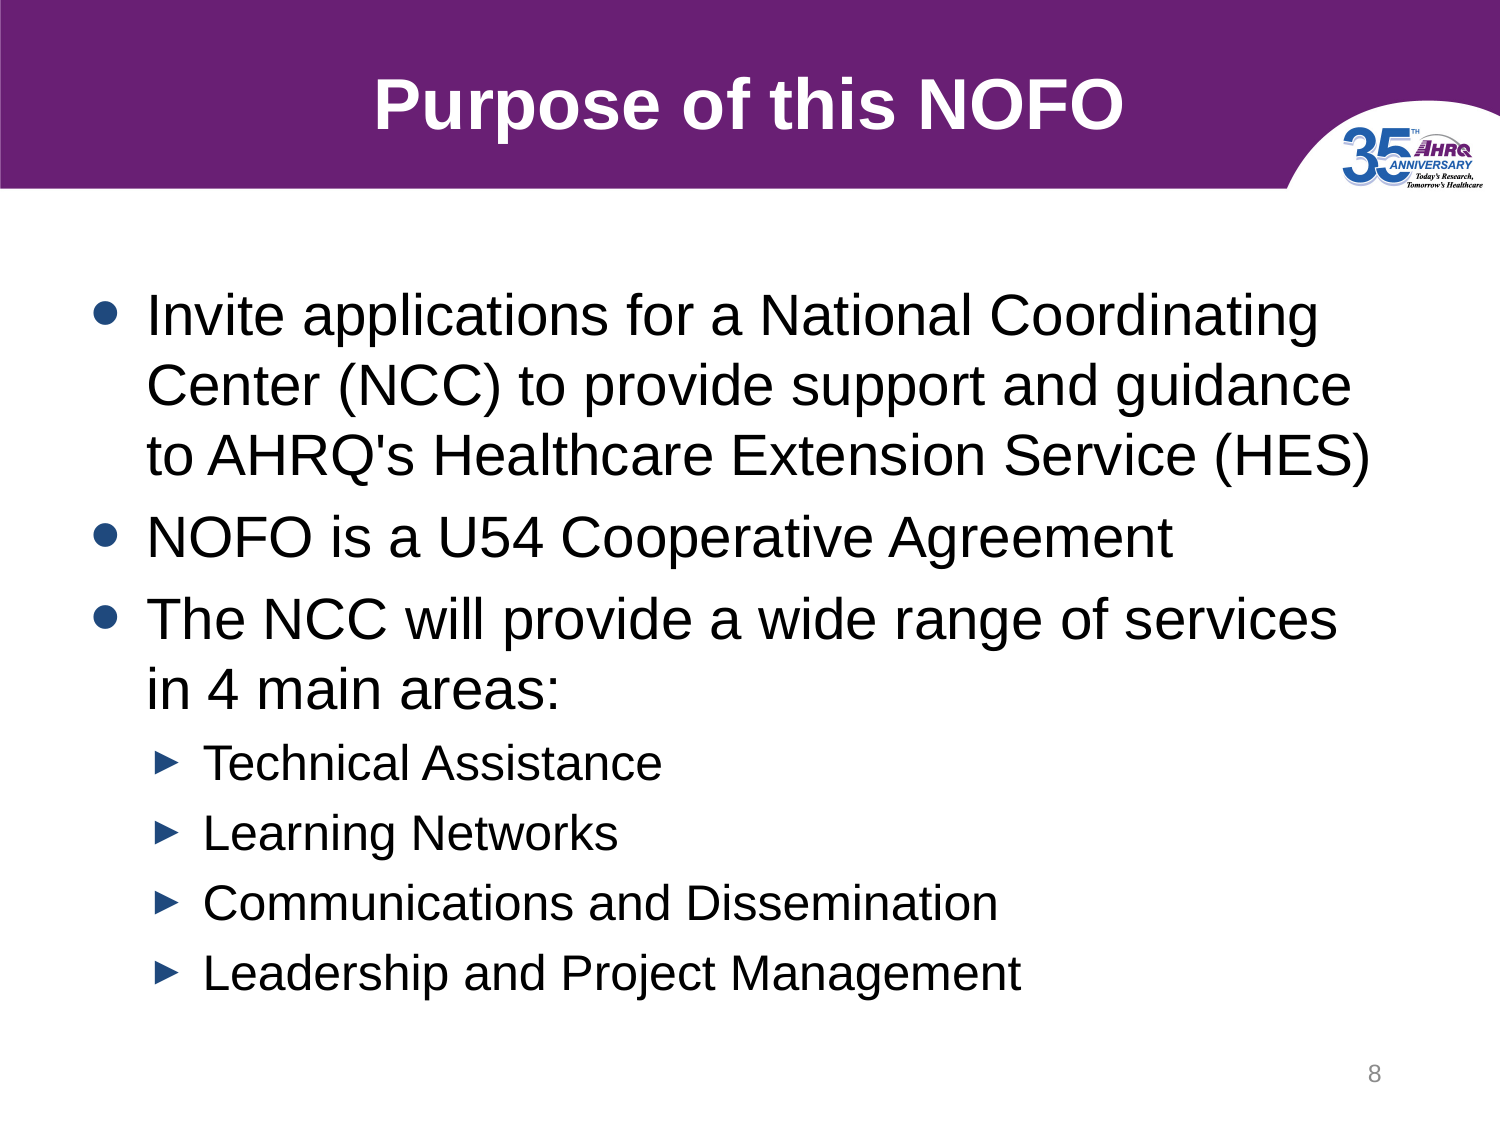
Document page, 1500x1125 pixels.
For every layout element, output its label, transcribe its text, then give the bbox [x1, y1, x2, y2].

slide_number 8 [1059, 1042, 1397, 1103]
picture [0, 0, 1500, 1125]
list Invite applications for a National Coordinating Center (NCC) to provide support and guidance to AHRQ's Healthcare Extension Service (HES) NOFO is a U54 Cooperative Agreement The NCC will provide a wide range of services in 4 main areas: Technical Assistance Learning Networks Communications and Dissemination Leadership and Project Management [75, 270, 1416, 1043]
title Purpose of this NOFO [206, 50, 1294, 152]
